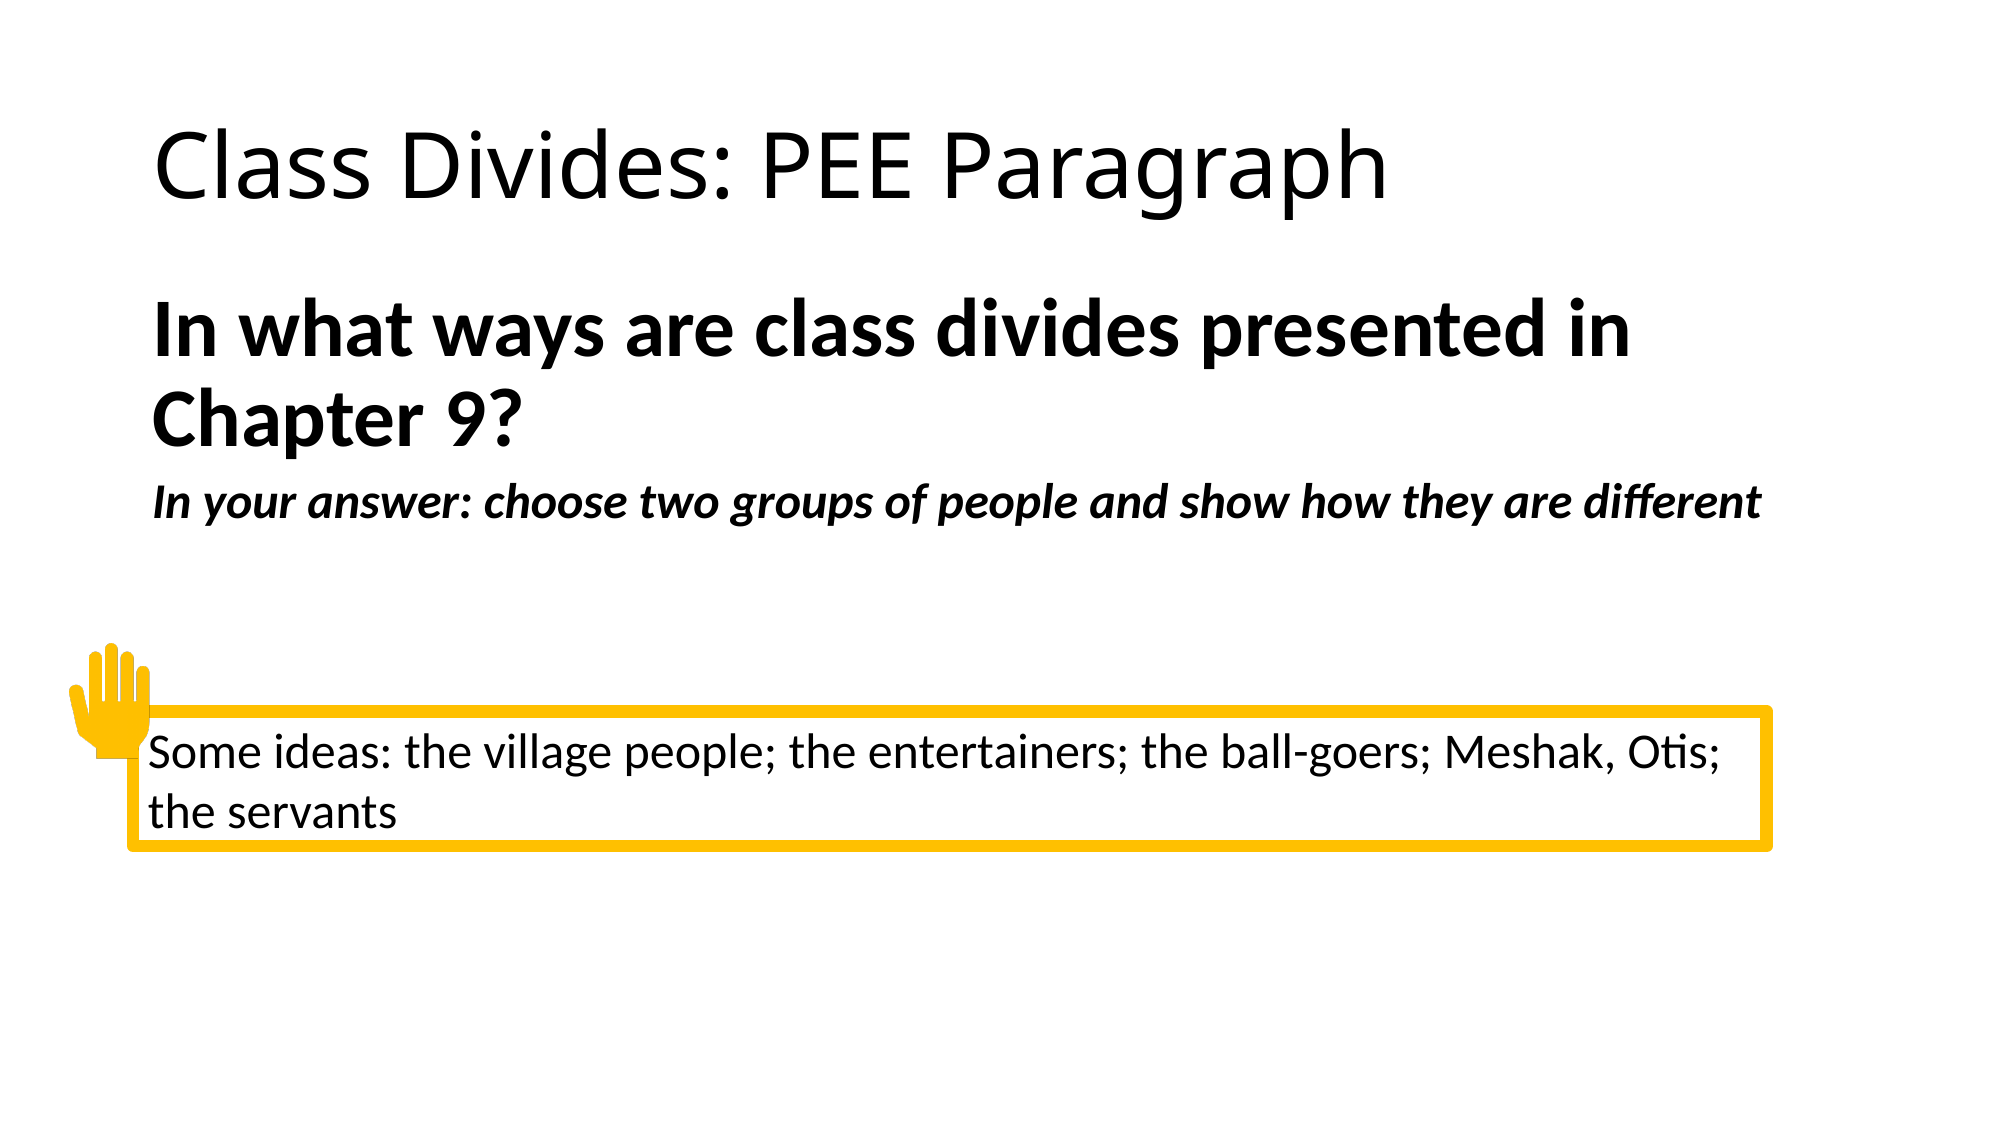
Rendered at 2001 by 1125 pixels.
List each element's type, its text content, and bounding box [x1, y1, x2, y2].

title Class Divides: PEE Paragraph [137, 59, 1863, 277]
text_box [40, 633, 1767, 848]
list In what ways are class divides presented in Chapter 9? [137, 277, 1863, 460]
text_box In your answer: choose two groups of people and show how they are different [137, 460, 1863, 536]
